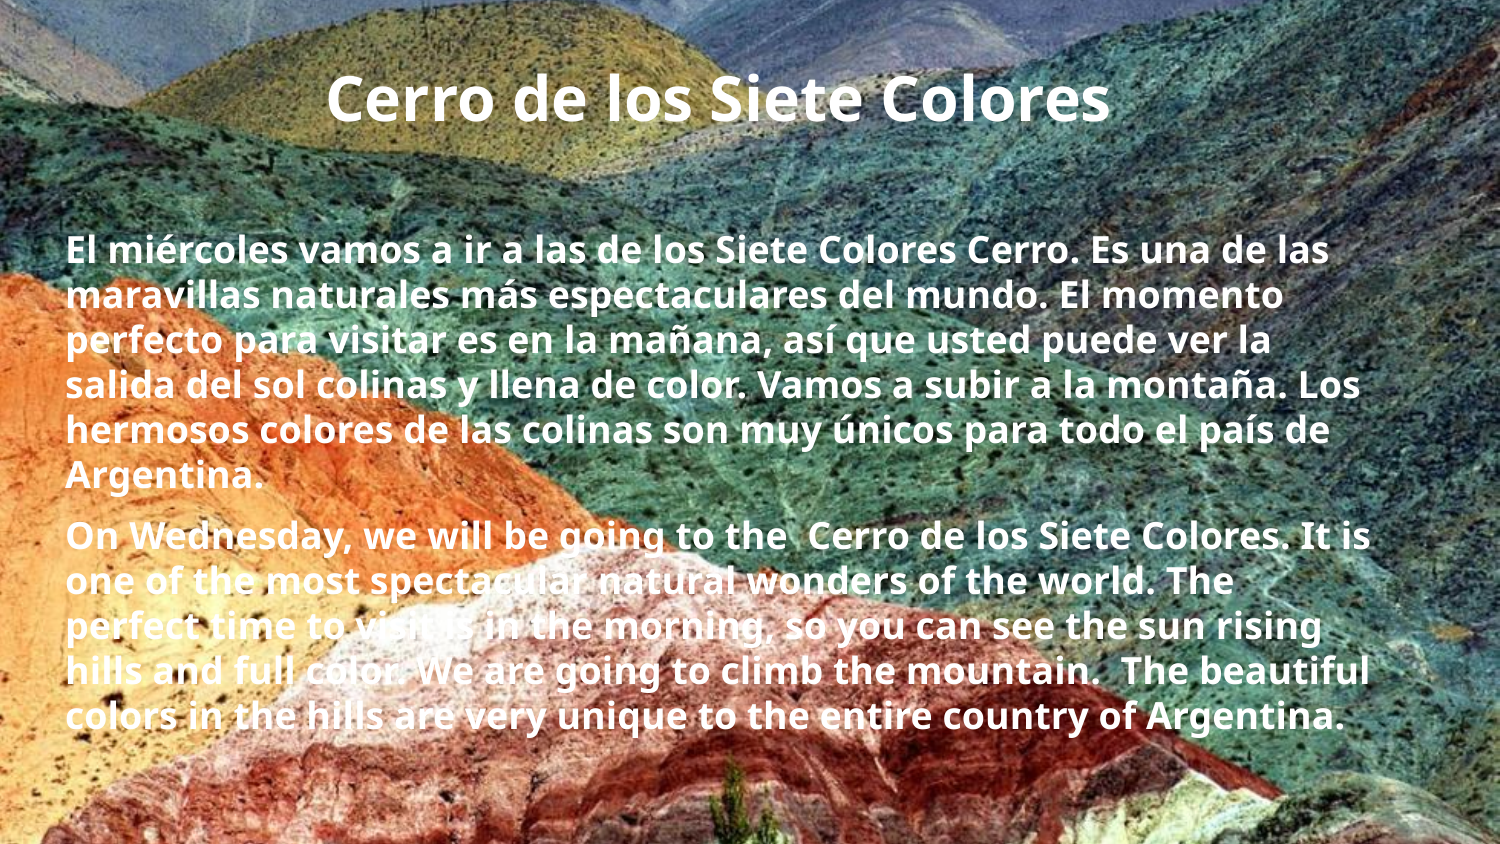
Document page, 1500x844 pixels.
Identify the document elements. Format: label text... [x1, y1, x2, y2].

text_box [0, 0, 1500, 844]
text_box Cerro de los Siete Colores El miércoles vamos a ir a las de los Siete Colores Cerro. Es una de las maravillas naturales más espectaculares del mundo. El momento perfecto para visitar es en la mañana, así que usted puede ver la salida del sol colinas y llena de color. Vamos a subir a la montaña. Los hermosos colores de las colinas son muy únicos para todo el país de Argentina. On Wednesday, we will be going to the Cerro de los Siete Colores. It is one of the most spectacular natural wonders of the world. The perfect time to visit is in the morning, so you can see the sun rising hills and full color. We are going to climb the mountain. The beautiful colors in the hills are very unique to the entire country of Argentina. [50, 44, 1395, 738]
